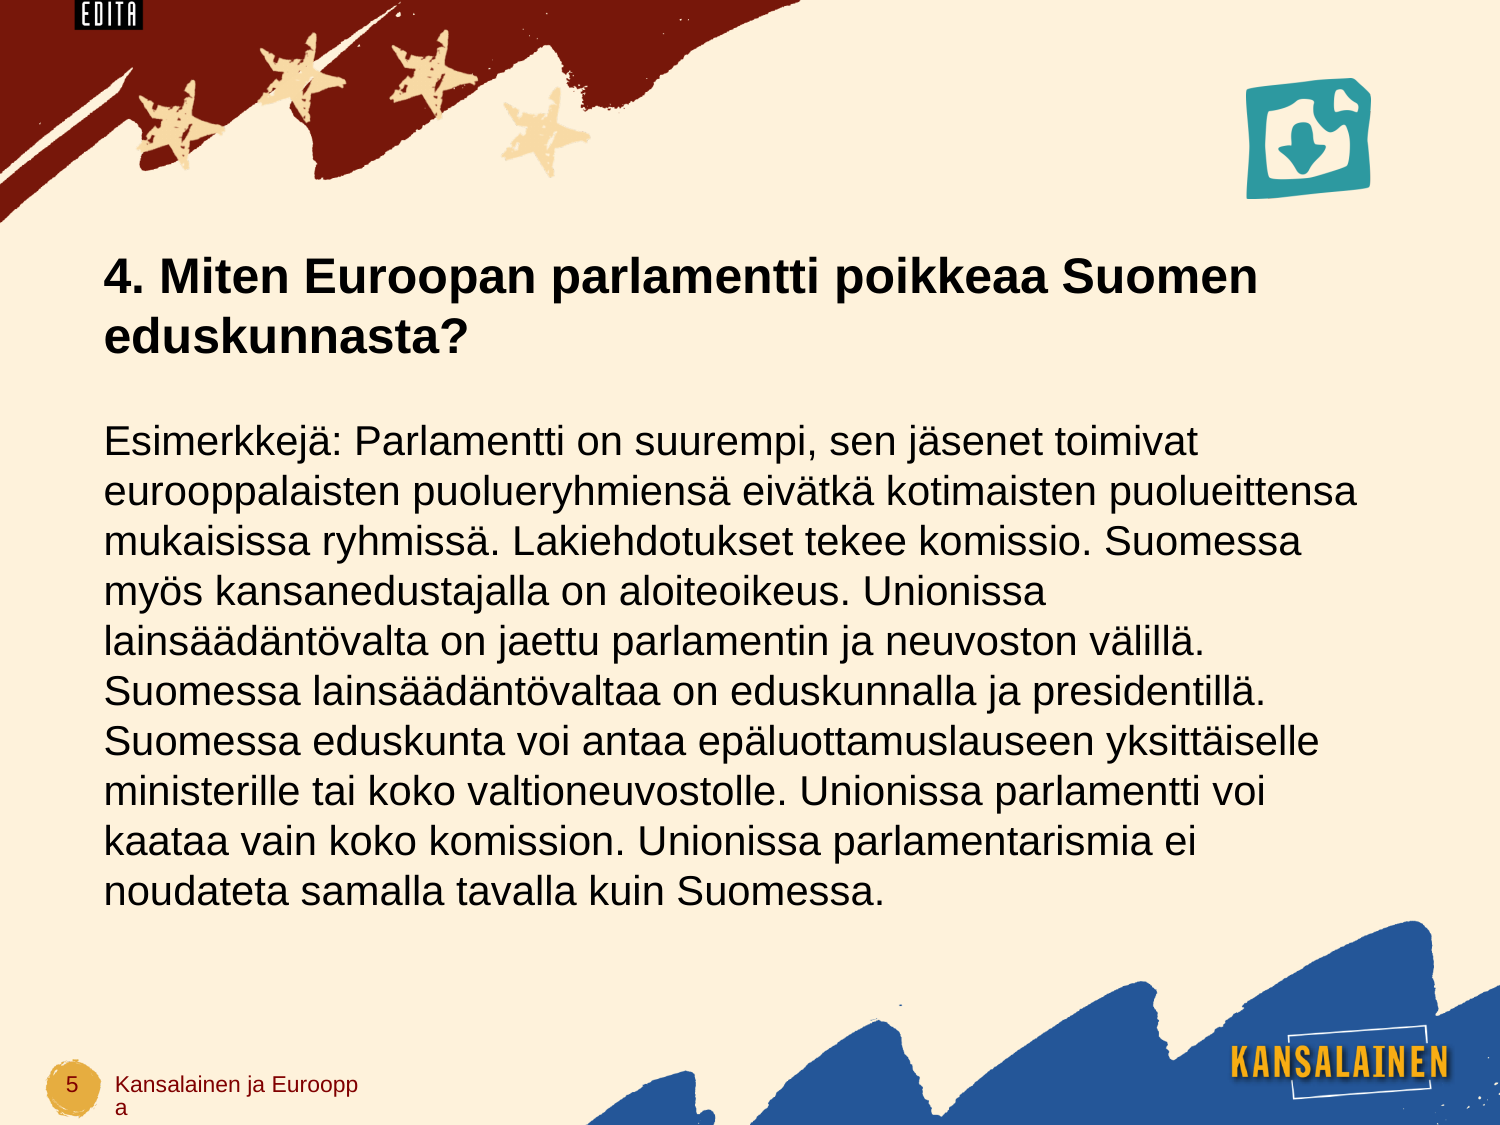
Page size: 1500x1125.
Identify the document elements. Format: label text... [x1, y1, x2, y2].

slide_number 5 [37, 1062, 99, 1125]
text_box 4. Miten Euroopan parlamentti poikkeaa Suomen eduskunnasta? Esimerkkejä: Parlamentti on suurempi, sen jäsenet toimivat eurooppalaisten puolueryhmiensä eivätkä kotimaisten puolueittensa mukaisissa ryhmissä. Lakiehdotukset tekee komissio. Suomessa myös kansanedustajalla on aloiteoikeus. Unionissa lainsäädäntövalta on jaettu parlamentin ja neuvoston välillä. Suomessa lainsäädäntövaltaa on eduskunnalla ja presidentillä. Suomessa eduskunta voi antaa epäluottamuslauseen yksittäiselle ministerille tai koko valtioneuvostolle. Unionissa parlamentti voi kaataa vain koko komission. Unionissa parlamentarismia ei noudateta samalla tavalla kuin Suomessa. [88, 236, 1376, 922]
picture [0, 0, 1500, 1125]
footer Kansalainen ja Eurooppa [99, 1062, 376, 1125]
